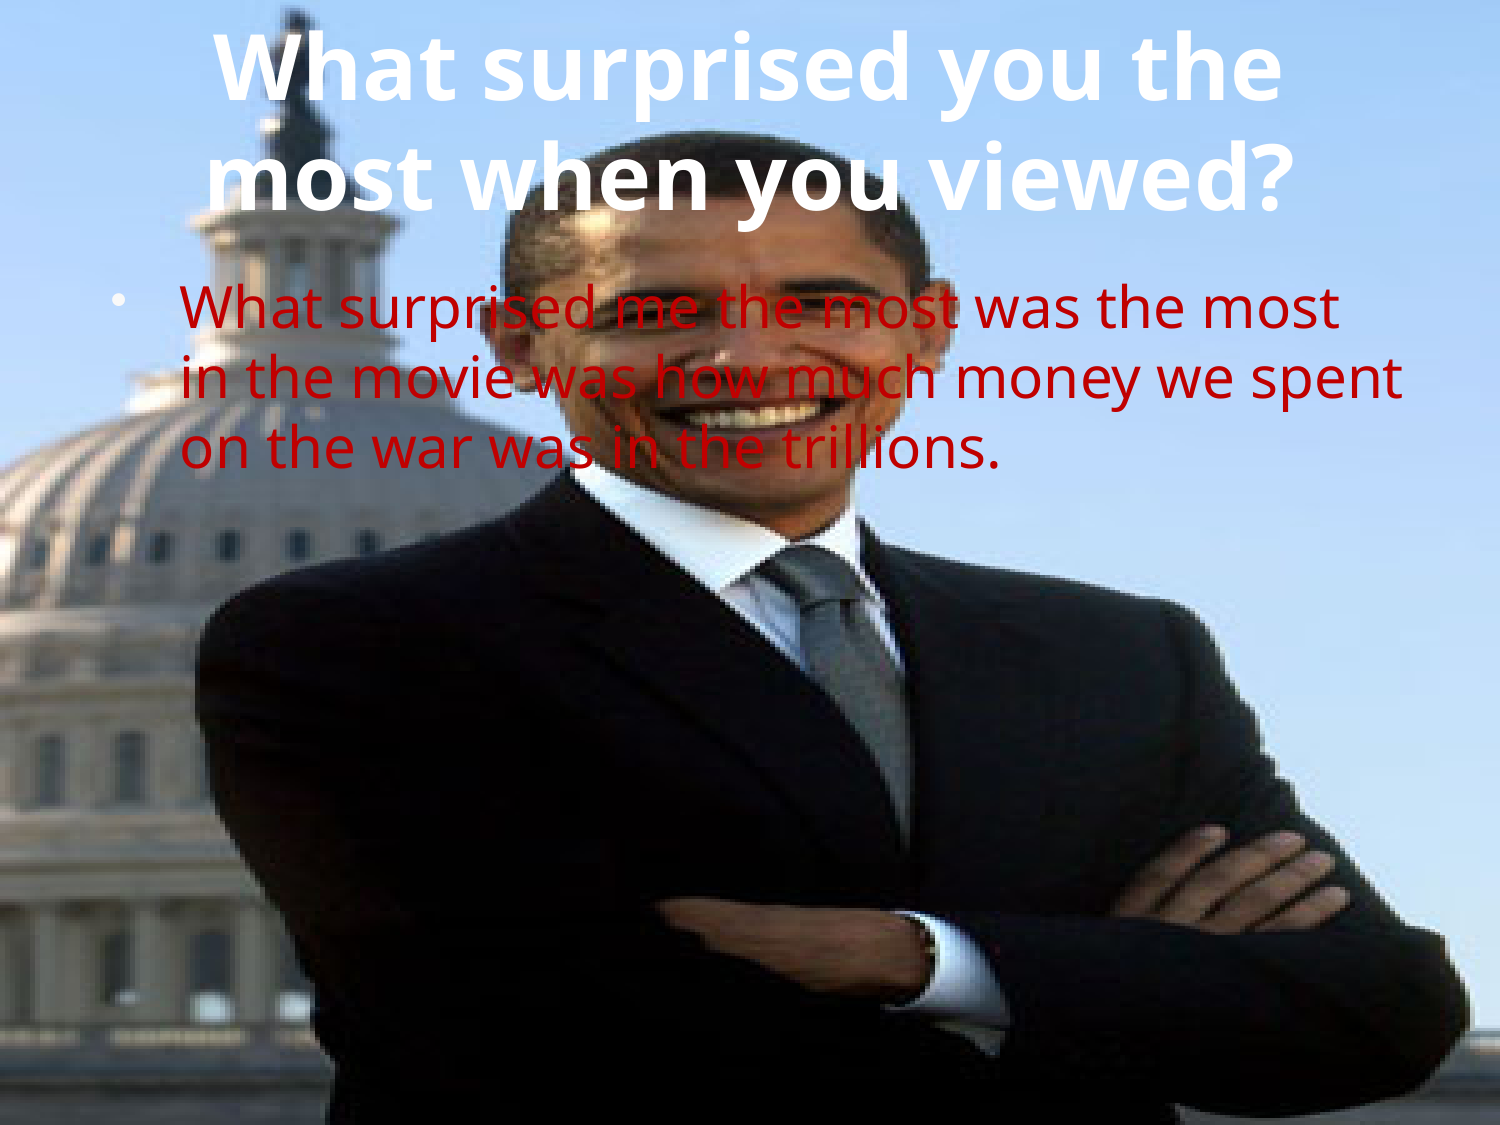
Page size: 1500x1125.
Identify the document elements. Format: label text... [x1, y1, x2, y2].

title What surprised you the most when you viewed? [75, 24, 1425, 213]
picture [0, 0, 1500, 1125]
list What surprised me the most was the most in the movie was how much money we spent on the war was in the trillions. [75, 262, 1425, 1035]
